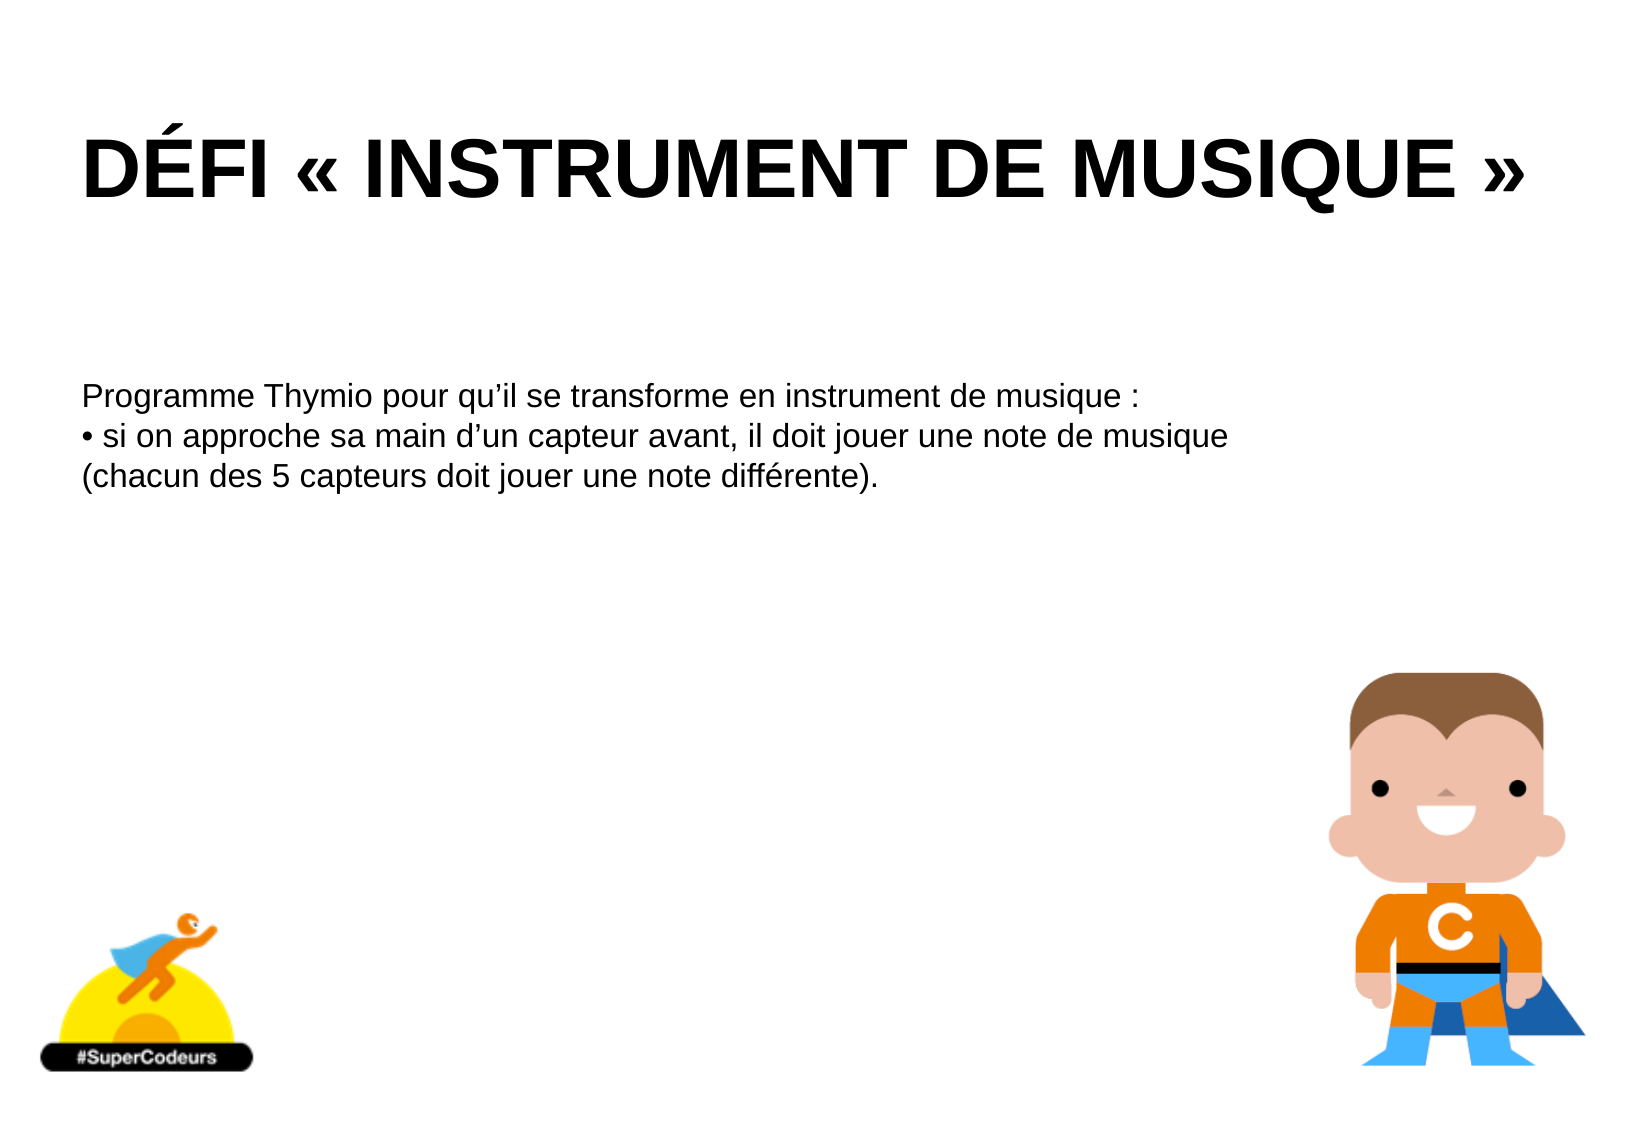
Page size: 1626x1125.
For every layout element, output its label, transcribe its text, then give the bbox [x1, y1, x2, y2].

picture [22, 895, 276, 1087]
text_box DÉFI « INSTRUMENT DE MUSIQUE » Programme Thymio pour qu’il se transforme en instrument de musique : • si on approche sa main d’un capteur avant, il doit jouer une note de musique (chacun des 5 capteurs doit jouer une note différente). [64, 96, 1625, 720]
picture [1323, 650, 1595, 1081]
